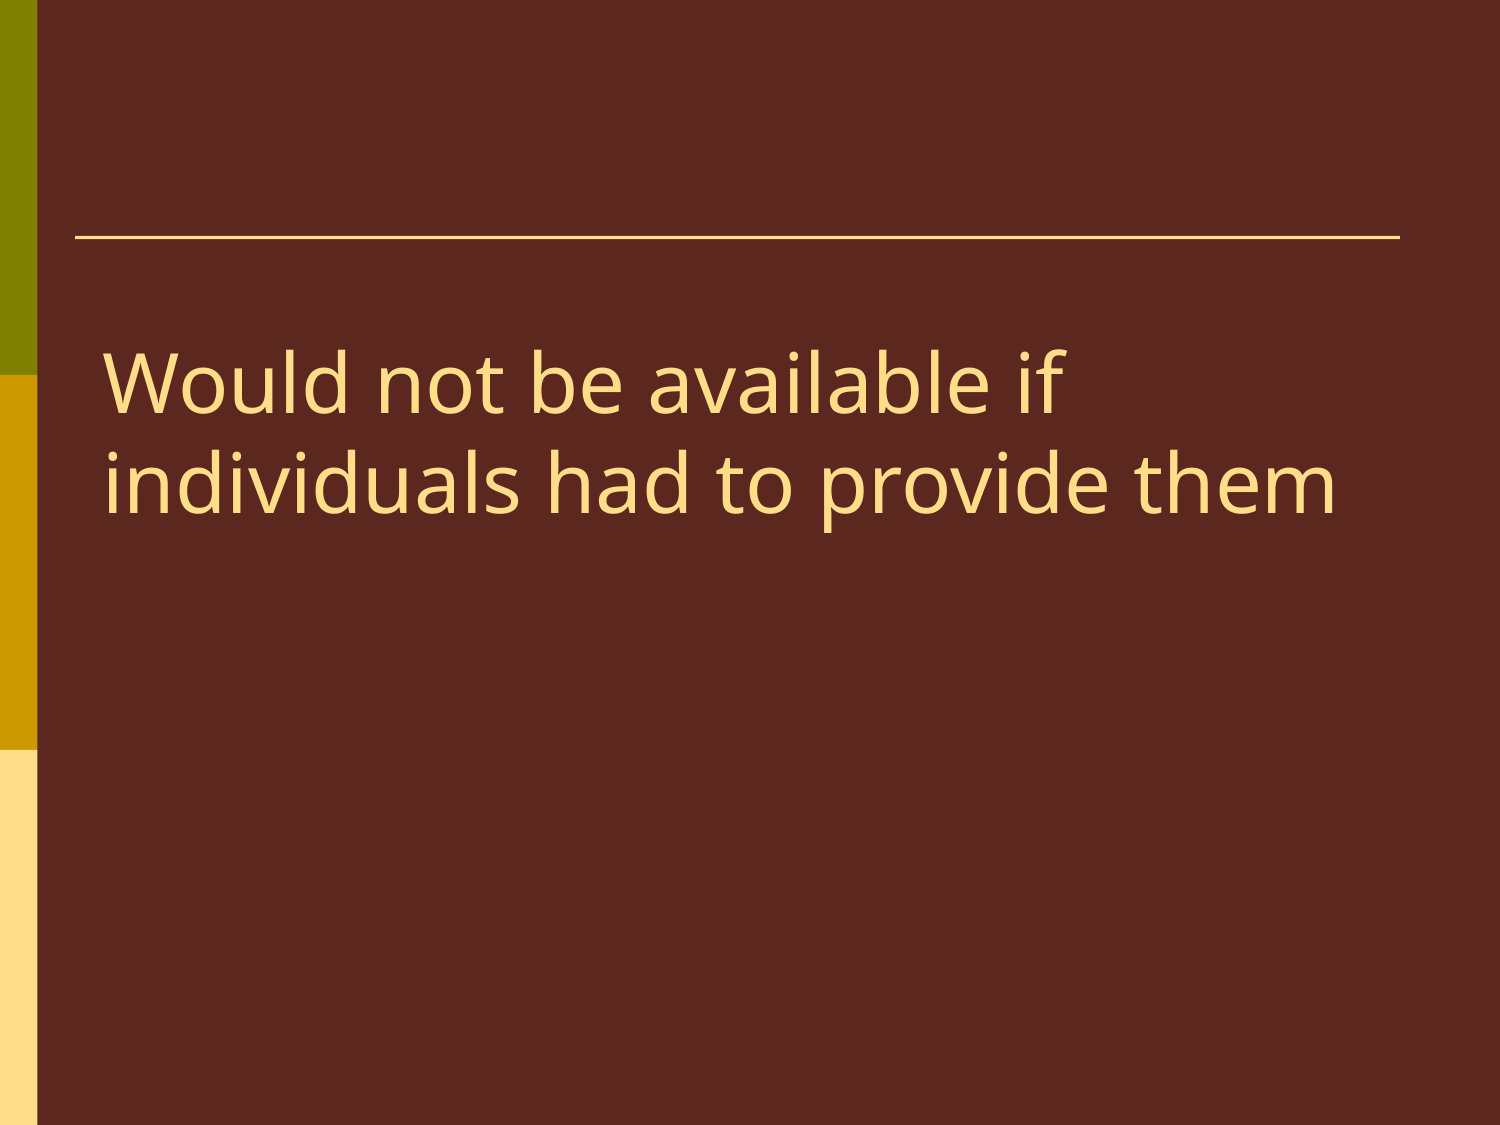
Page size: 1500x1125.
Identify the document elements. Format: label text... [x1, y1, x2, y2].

title Would not be available if individuals had to provide them [87, 350, 1438, 538]
